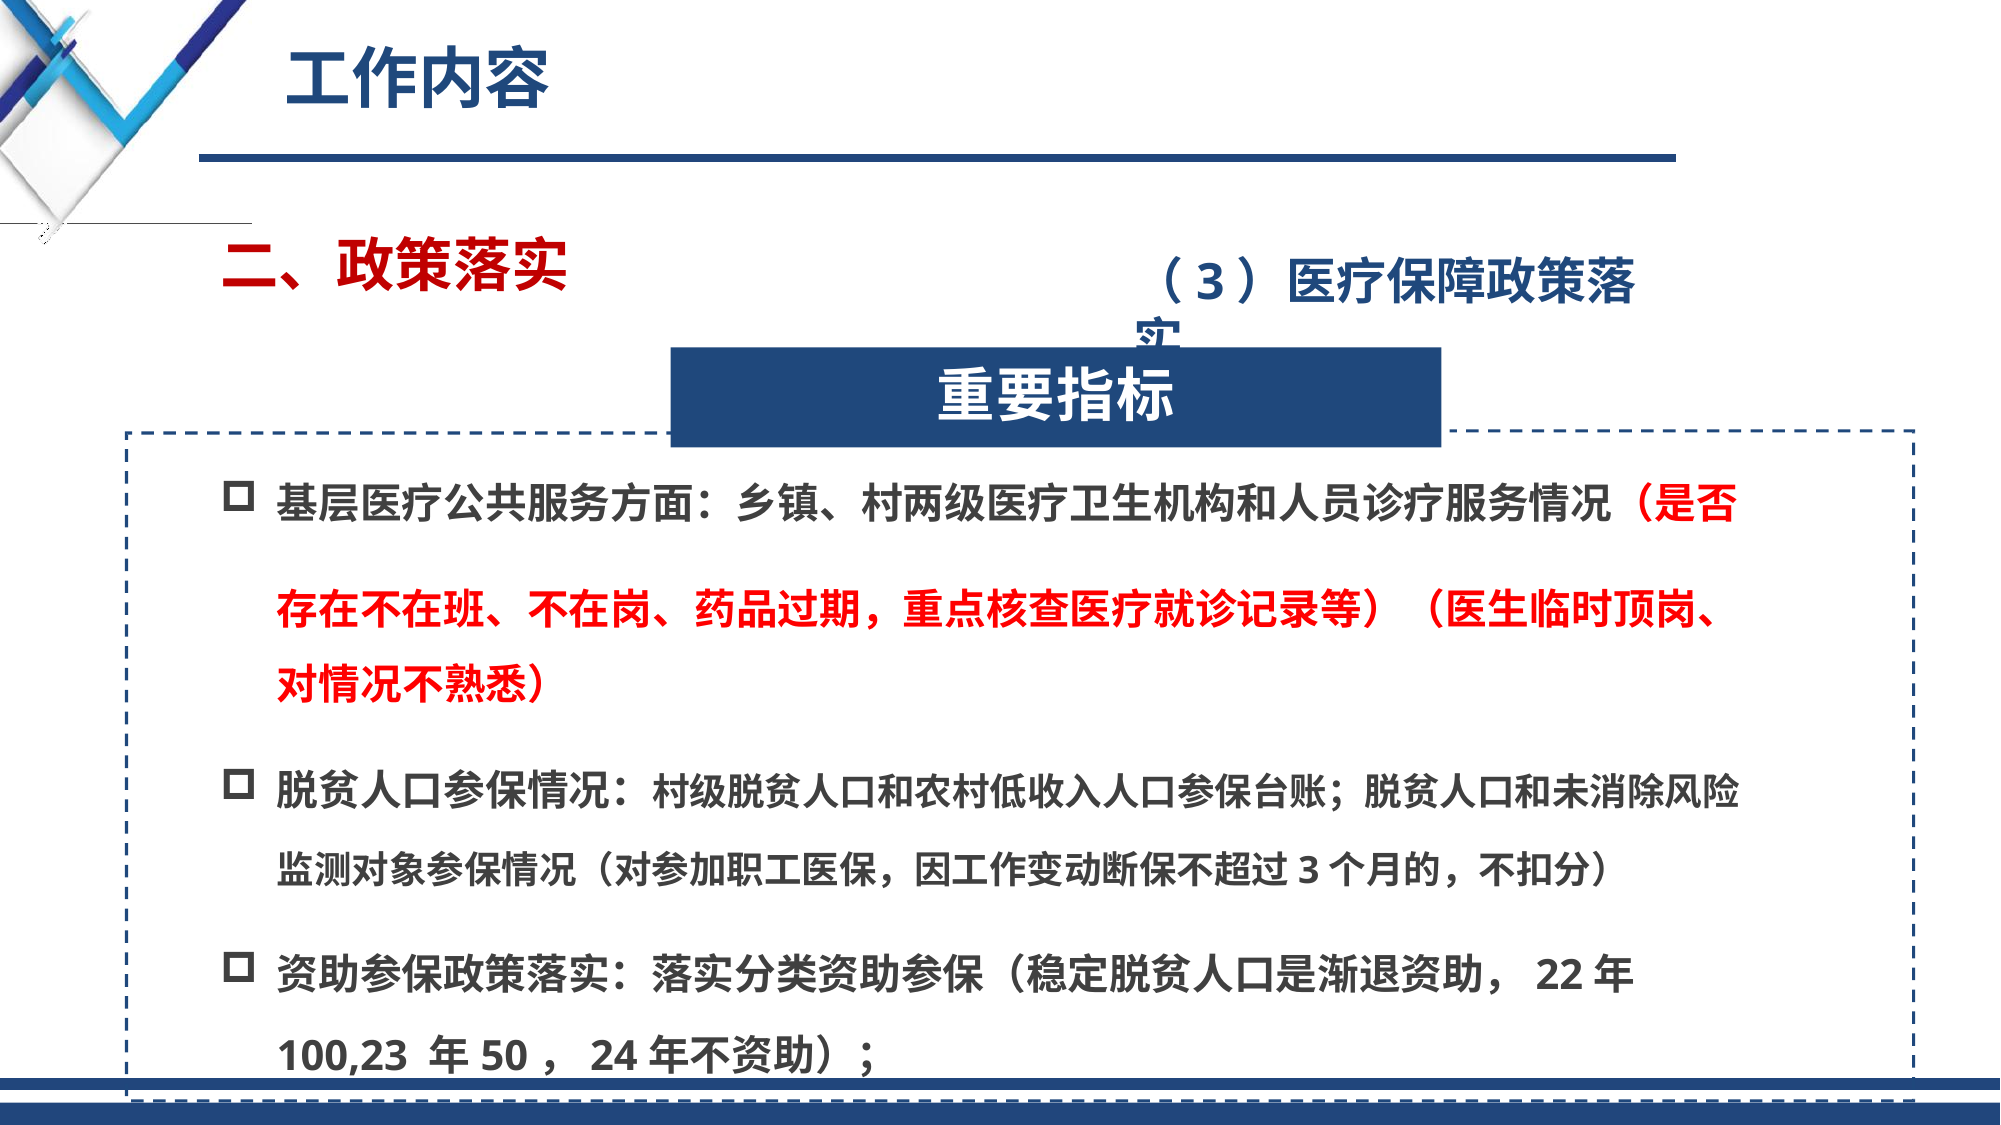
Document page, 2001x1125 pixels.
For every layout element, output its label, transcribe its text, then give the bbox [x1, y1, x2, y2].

text_box [1750, 429, 1763, 433]
text_box [328, 1099, 341, 1103]
text_box [1006, 1099, 1019, 1103]
text_box [1203, 1099, 1216, 1103]
text_box [984, 1099, 997, 1103]
text_box [447, 431, 461, 435]
text_box [1575, 429, 1588, 433]
text_box [1531, 1099, 1544, 1103]
text_box （3）医疗保障政策落实 [1131, 247, 1667, 370]
text_box [962, 1099, 975, 1103]
text_box [557, 431, 570, 435]
text_box [306, 1099, 319, 1103]
text_box [262, 1099, 275, 1103]
text_box [124, 1039, 129, 1053]
text_box [666, 431, 679, 435]
text_box [491, 431, 504, 435]
text_box [1465, 1099, 1479, 1103]
text_box [1574, 1099, 1588, 1103]
text_box [787, 1099, 800, 1103]
text_box [163, 431, 176, 435]
text_box [1912, 1077, 1916, 1090]
text_box [1246, 1099, 1260, 1103]
text_box [1684, 1099, 1697, 1103]
text_box [338, 431, 351, 435]
text_box [1487, 1099, 1500, 1103]
text_box [1912, 748, 1916, 762]
text_box 基层医疗公共服务方面：乡镇、村两级医疗卫生机构和人员诊疗服务情况（是否 存在不在班、不在岗、药品过期，重点核查医疗就诊记录等）（医生临时顶岗、对情况不熟悉） 脱贫人口参保情况：村级脱贫人口和农村低收入人口参保台账；脱贫人口和未消除风险 监测对象参保情况（对参加职工医保，因工作变动断保不超过3个月的，不扣分） 资助参保政策落实：落实分类资助参保（稳定脱贫人口是渐退资助，22年100,23 年50，24年不资助）； [218, 474, 1763, 1079]
text_box [1881, 1099, 1894, 1103]
text_box [1912, 464, 1916, 478]
text_box [1509, 429, 1523, 433]
text_box [1640, 1099, 1654, 1103]
text_box 二、政策落实 [218, 226, 573, 299]
text_box [1597, 429, 1610, 433]
text_box [124, 1061, 129, 1075]
text_box [1793, 1099, 1807, 1103]
text_box [1912, 705, 1916, 718]
text_box [1356, 1099, 1369, 1103]
text_box [124, 777, 129, 790]
text_box [1509, 1099, 1522, 1103]
text_box [1912, 683, 1916, 696]
text_box [1312, 1099, 1325, 1103]
text_box [124, 908, 129, 922]
text_box [124, 431, 133, 440]
text_box [124, 624, 129, 637]
text_box [1794, 429, 1807, 433]
text_box [1903, 429, 1916, 434]
text_box [124, 667, 129, 681]
text_box [1912, 858, 1916, 871]
text_box [124, 1083, 129, 1097]
text_box [196, 1099, 210, 1103]
text_box [1531, 429, 1545, 433]
text_box [0, 1102, 2000, 1125]
text_box [1912, 814, 1916, 828]
text_box [656, 1099, 669, 1103]
text_box [153, 1099, 166, 1103]
text_box [1912, 1055, 1916, 1068]
text_box [382, 431, 395, 435]
text_box [349, 1099, 363, 1103]
text_box [1912, 442, 1916, 456]
text_box [622, 431, 636, 435]
text_box [1912, 880, 1916, 893]
text_box [1912, 639, 1916, 653]
text_box [1641, 429, 1654, 433]
text_box [1071, 1099, 1085, 1103]
text_box [124, 733, 129, 747]
text_box [124, 580, 129, 593]
text_box [699, 1099, 713, 1103]
text_box [513, 431, 526, 435]
text_box [1137, 1099, 1150, 1103]
text_box [1771, 1099, 1785, 1103]
text_box [1749, 1099, 1763, 1103]
text_box [1619, 429, 1632, 433]
text_box [360, 431, 373, 435]
text_box [1399, 1099, 1413, 1103]
text_box [1816, 429, 1829, 433]
text_box [1553, 1099, 1566, 1103]
text_box [918, 1099, 932, 1103]
text_box [1912, 792, 1916, 806]
text_box [1912, 967, 1916, 981]
text_box [124, 602, 129, 615]
text_box [174, 1099, 188, 1103]
text_box [1618, 1099, 1632, 1103]
text_box 重要指标 [670, 356, 1442, 429]
text_box [1334, 1099, 1347, 1103]
text_box [535, 431, 548, 435]
text_box [124, 471, 129, 484]
text_box [670, 429, 1442, 448]
text_box [284, 1099, 297, 1103]
text_box [124, 558, 129, 572]
text_box [228, 431, 242, 435]
text_box [1912, 595, 1916, 609]
text_box [1662, 429, 1676, 433]
text_box [874, 1099, 888, 1103]
text_box [1268, 1099, 1282, 1103]
text_box [1912, 923, 1916, 937]
text_box [316, 431, 329, 435]
text_box [853, 1099, 866, 1103]
text_box [634, 1099, 647, 1103]
text_box [831, 1099, 844, 1103]
text_box [1662, 1099, 1675, 1103]
text_box [1912, 552, 1916, 565]
text_box [1881, 429, 1895, 433]
text_box [240, 1099, 254, 1103]
text_box [124, 974, 129, 987]
text_box [218, 1099, 232, 1103]
text_box [415, 1099, 429, 1103]
text_box [1049, 1099, 1063, 1103]
text_box [1912, 727, 1916, 740]
text_box [1912, 945, 1916, 959]
text_box [1466, 429, 1479, 433]
text_box [371, 1099, 385, 1103]
text_box [185, 431, 198, 435]
text_box [1684, 429, 1698, 433]
text_box [124, 514, 129, 528]
text_box [124, 821, 129, 834]
text_box [1912, 1011, 1916, 1024]
text_box [1224, 1099, 1238, 1103]
text_box [1443, 1099, 1457, 1103]
text_box [1115, 1099, 1129, 1103]
text_box [124, 711, 129, 725]
text_box [1728, 429, 1742, 433]
text_box [600, 431, 614, 435]
text_box [1596, 1099, 1610, 1103]
text_box [524, 1099, 538, 1103]
text_box [124, 996, 129, 1009]
picture [0, 0, 252, 245]
text_box [809, 1099, 822, 1103]
text_box [1728, 1099, 1741, 1103]
text_box [1912, 661, 1916, 674]
text_box [1772, 429, 1785, 433]
text_box [1912, 530, 1916, 543]
text_box [568, 1099, 582, 1103]
text_box [578, 431, 592, 435]
text_box [459, 1099, 472, 1103]
text_box [1903, 1098, 1916, 1103]
text_box [124, 930, 129, 943]
text_box [124, 886, 129, 900]
text_box [1290, 1099, 1304, 1103]
text_box [294, 431, 308, 435]
text_box [403, 431, 417, 435]
text_box [124, 952, 129, 965]
text_box [1093, 1099, 1107, 1103]
text_box [124, 646, 129, 659]
text_box [1181, 1099, 1194, 1103]
text_box [124, 799, 129, 812]
text_box [1706, 1099, 1719, 1103]
text_box [1488, 429, 1501, 433]
text_box [1912, 989, 1916, 1003]
text_box [1912, 902, 1916, 915]
text_box [250, 431, 264, 435]
text_box [1859, 429, 1873, 433]
text_box [1028, 1099, 1041, 1103]
text_box [1837, 429, 1851, 433]
text_box [124, 689, 129, 703]
text_box [131, 1099, 144, 1103]
text_box [124, 449, 129, 462]
text_box [590, 1099, 604, 1103]
text_box [546, 1099, 560, 1103]
text_box [1159, 1099, 1172, 1103]
text_box [1815, 1099, 1829, 1103]
text_box [1912, 508, 1916, 521]
text_box [765, 1099, 779, 1103]
text_box [124, 492, 129, 506]
text_box [1912, 486, 1916, 499]
text_box [393, 1099, 407, 1103]
text_box [1378, 1099, 1391, 1103]
text_box [481, 1099, 494, 1103]
text_box [469, 431, 483, 435]
text_box [1912, 836, 1916, 849]
text_box [1912, 770, 1916, 784]
text_box [1912, 573, 1916, 587]
text_box [678, 1099, 691, 1103]
text_box [124, 755, 129, 769]
text_box [896, 1099, 910, 1103]
text_box [940, 1099, 954, 1103]
text_box [644, 431, 658, 435]
text_box [1859, 1099, 1872, 1103]
text_box [612, 1099, 625, 1103]
text_box [1421, 1099, 1435, 1103]
text_box [1706, 429, 1720, 433]
text_box [425, 431, 439, 435]
title 工作内容 [282, 33, 554, 224]
text_box [1837, 1099, 1850, 1103]
text_box [1912, 1033, 1916, 1046]
text_box [721, 1099, 735, 1103]
text_box [1912, 617, 1916, 631]
text_box [124, 864, 129, 878]
text_box [1553, 429, 1567, 433]
text_box [124, 1017, 129, 1031]
text_box [437, 1099, 450, 1103]
text_box [124, 536, 129, 550]
text_box [670, 347, 1131, 356]
text_box [272, 431, 286, 435]
text_box [743, 1099, 757, 1103]
text_box [124, 843, 129, 856]
text_box [141, 431, 154, 435]
text_box [503, 1099, 516, 1103]
text_box [207, 431, 220, 435]
